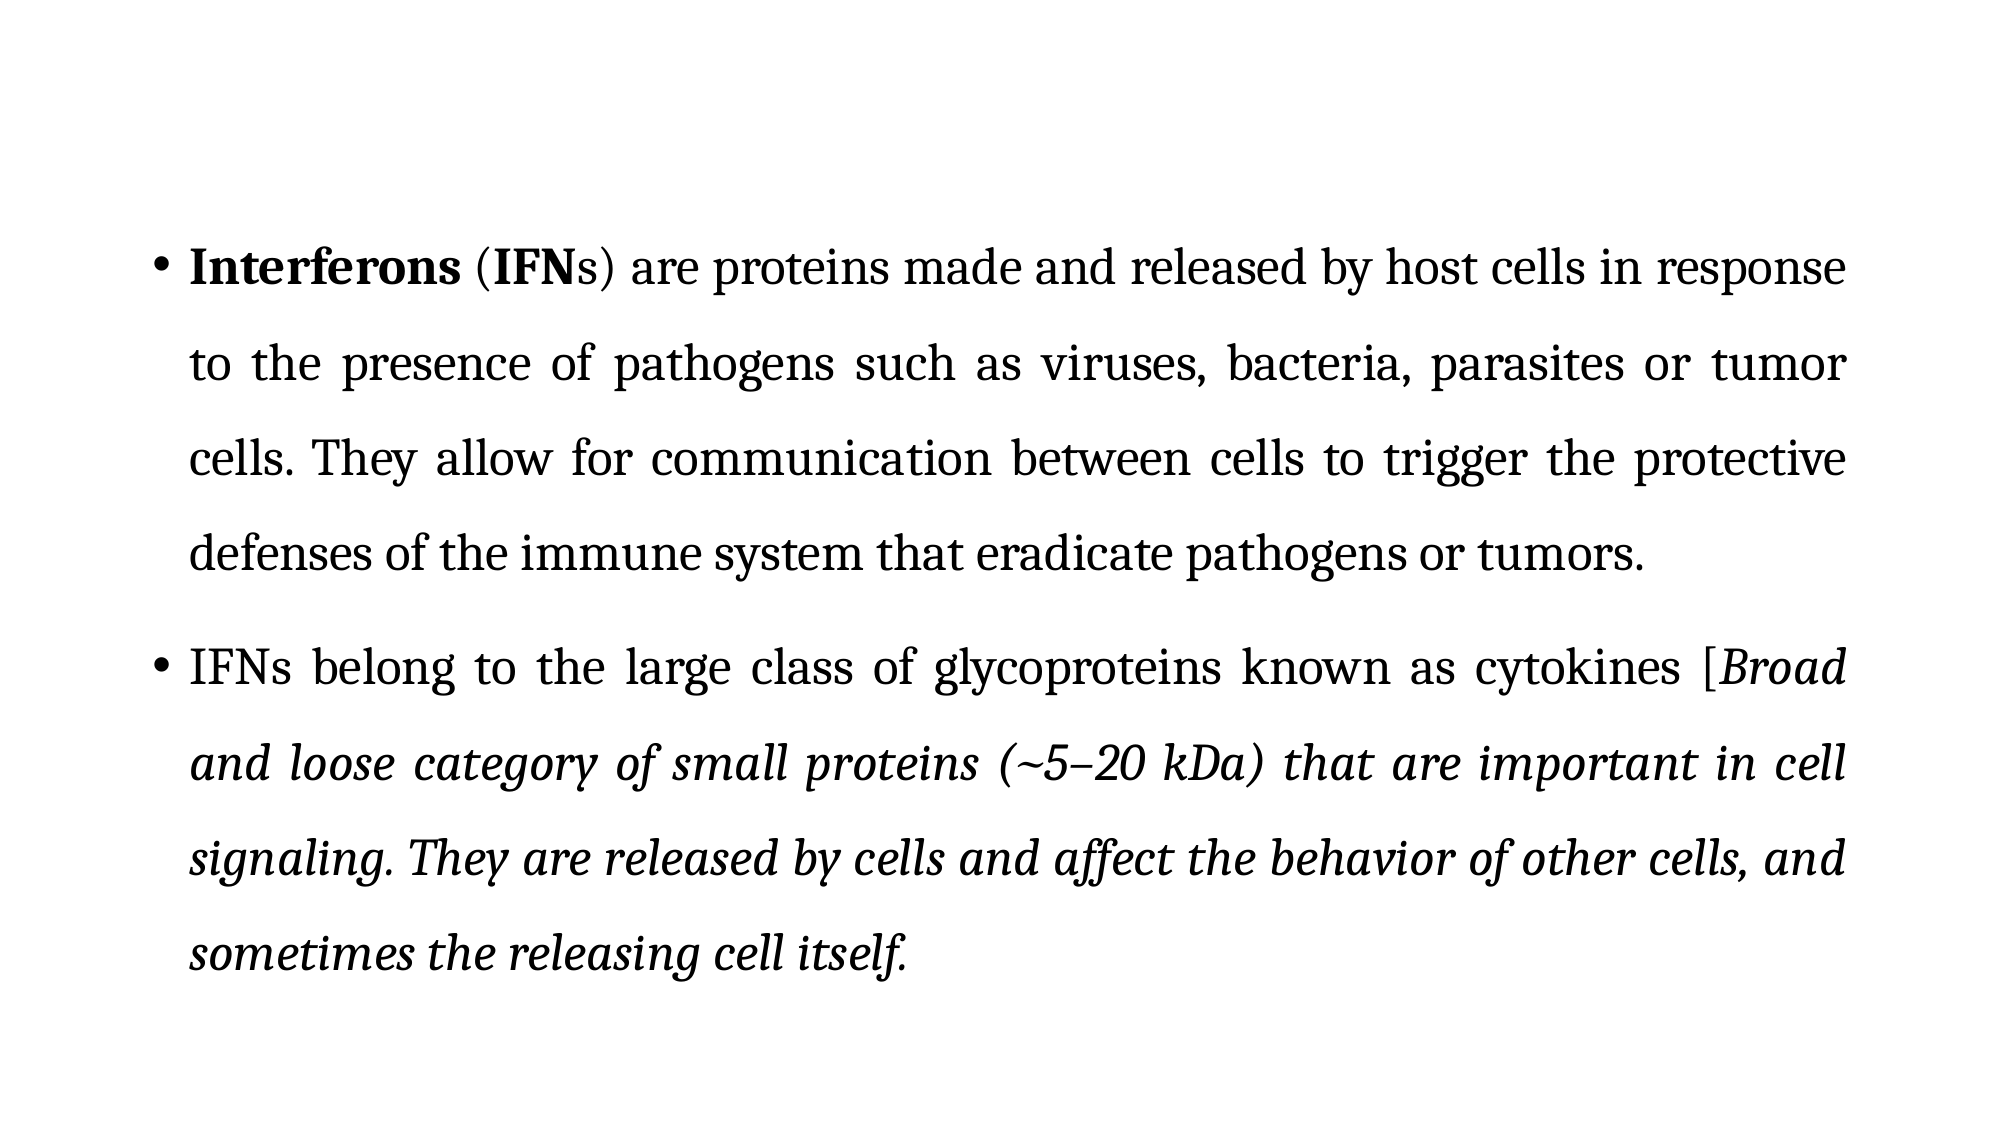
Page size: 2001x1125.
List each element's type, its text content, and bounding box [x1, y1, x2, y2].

list Interferons (IFNs) are proteins made and released by host cells in response to the presence of pathogens such as viruses, bacteria, parasites or tumor cells. They allow for communication between cells to trigger the protective defenses of the immune system that eradicate pathogens or tumors. IFNs belong to the large class of glycoproteins known as cytokines [Broad and loose category of small proteins (~5–20 kDa) that are important in cell signaling. They are released by cells and affect the behavior of other cells, and sometimes the releasing cell itself. [137, 192, 1863, 1068]
